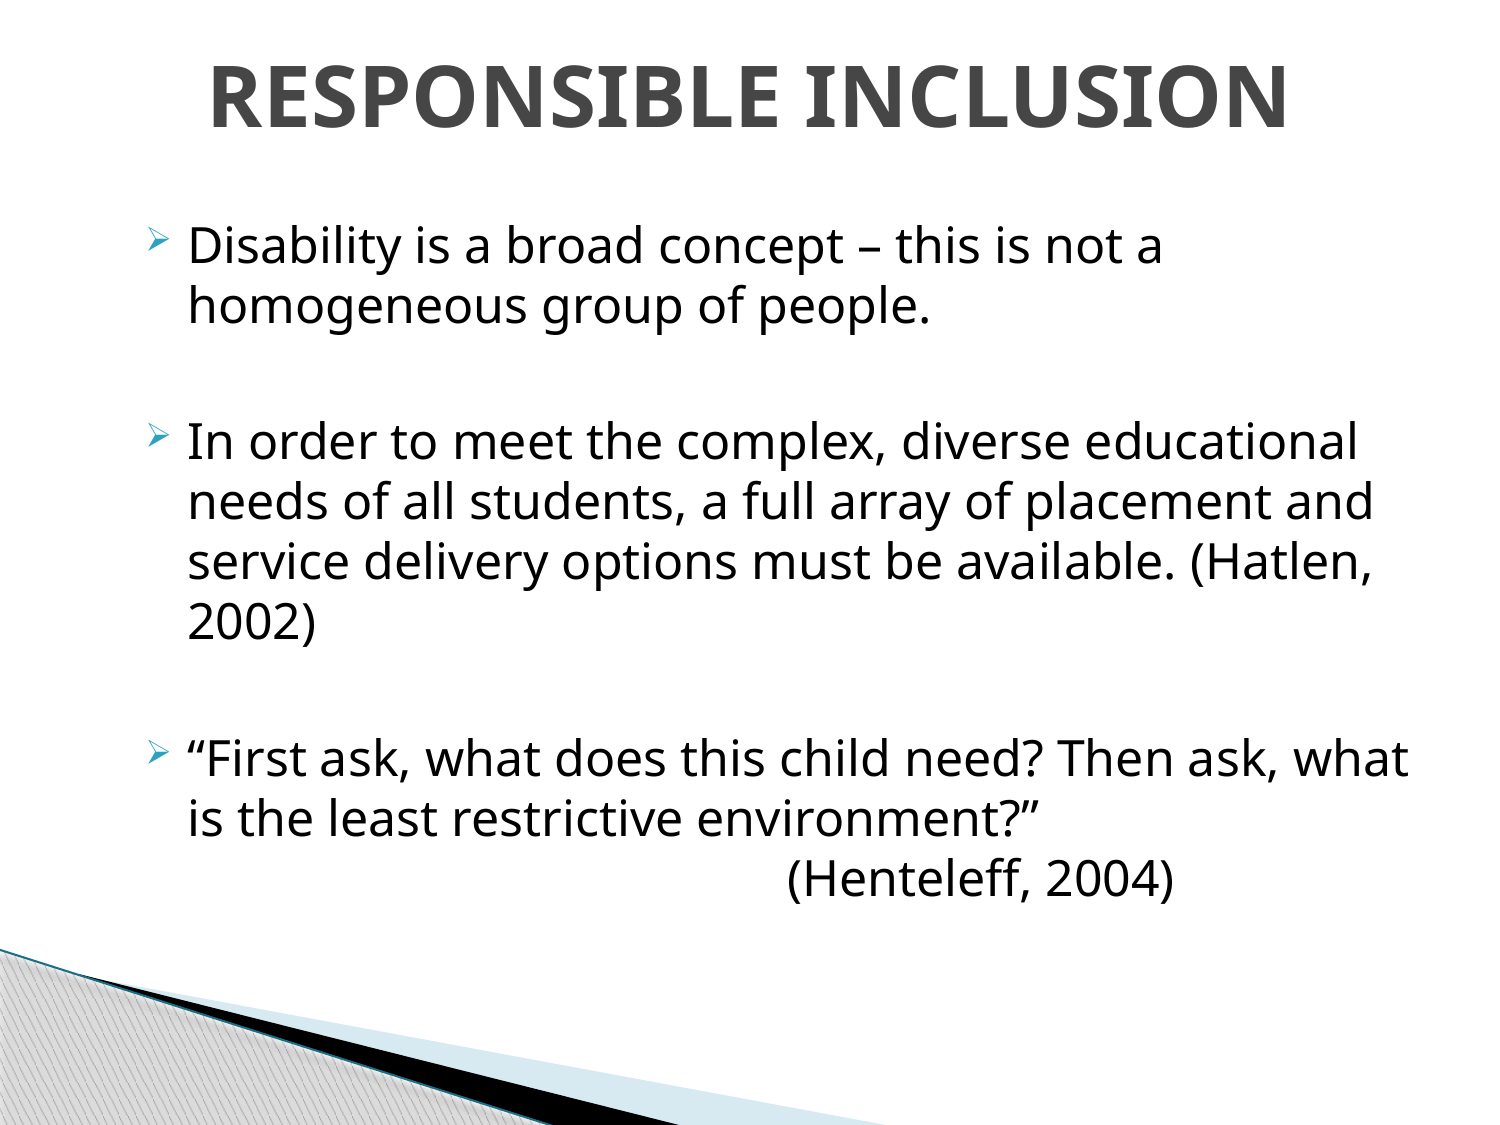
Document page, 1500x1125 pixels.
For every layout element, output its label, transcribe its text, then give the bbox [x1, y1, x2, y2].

title RESPONSIBLE INCLUSION [75, 0, 1425, 188]
list Disability is a broad concept – this is not a homogeneous group of people. In order to meet the complex, diverse educational needs of all students, a full array of placement and service delivery options must be available. (Hatlen, 2002) “First ask, what does this child need? Then ask, what is the least restrictive environment?” (Henteleff, 2004) [112, 137, 1463, 1038]
